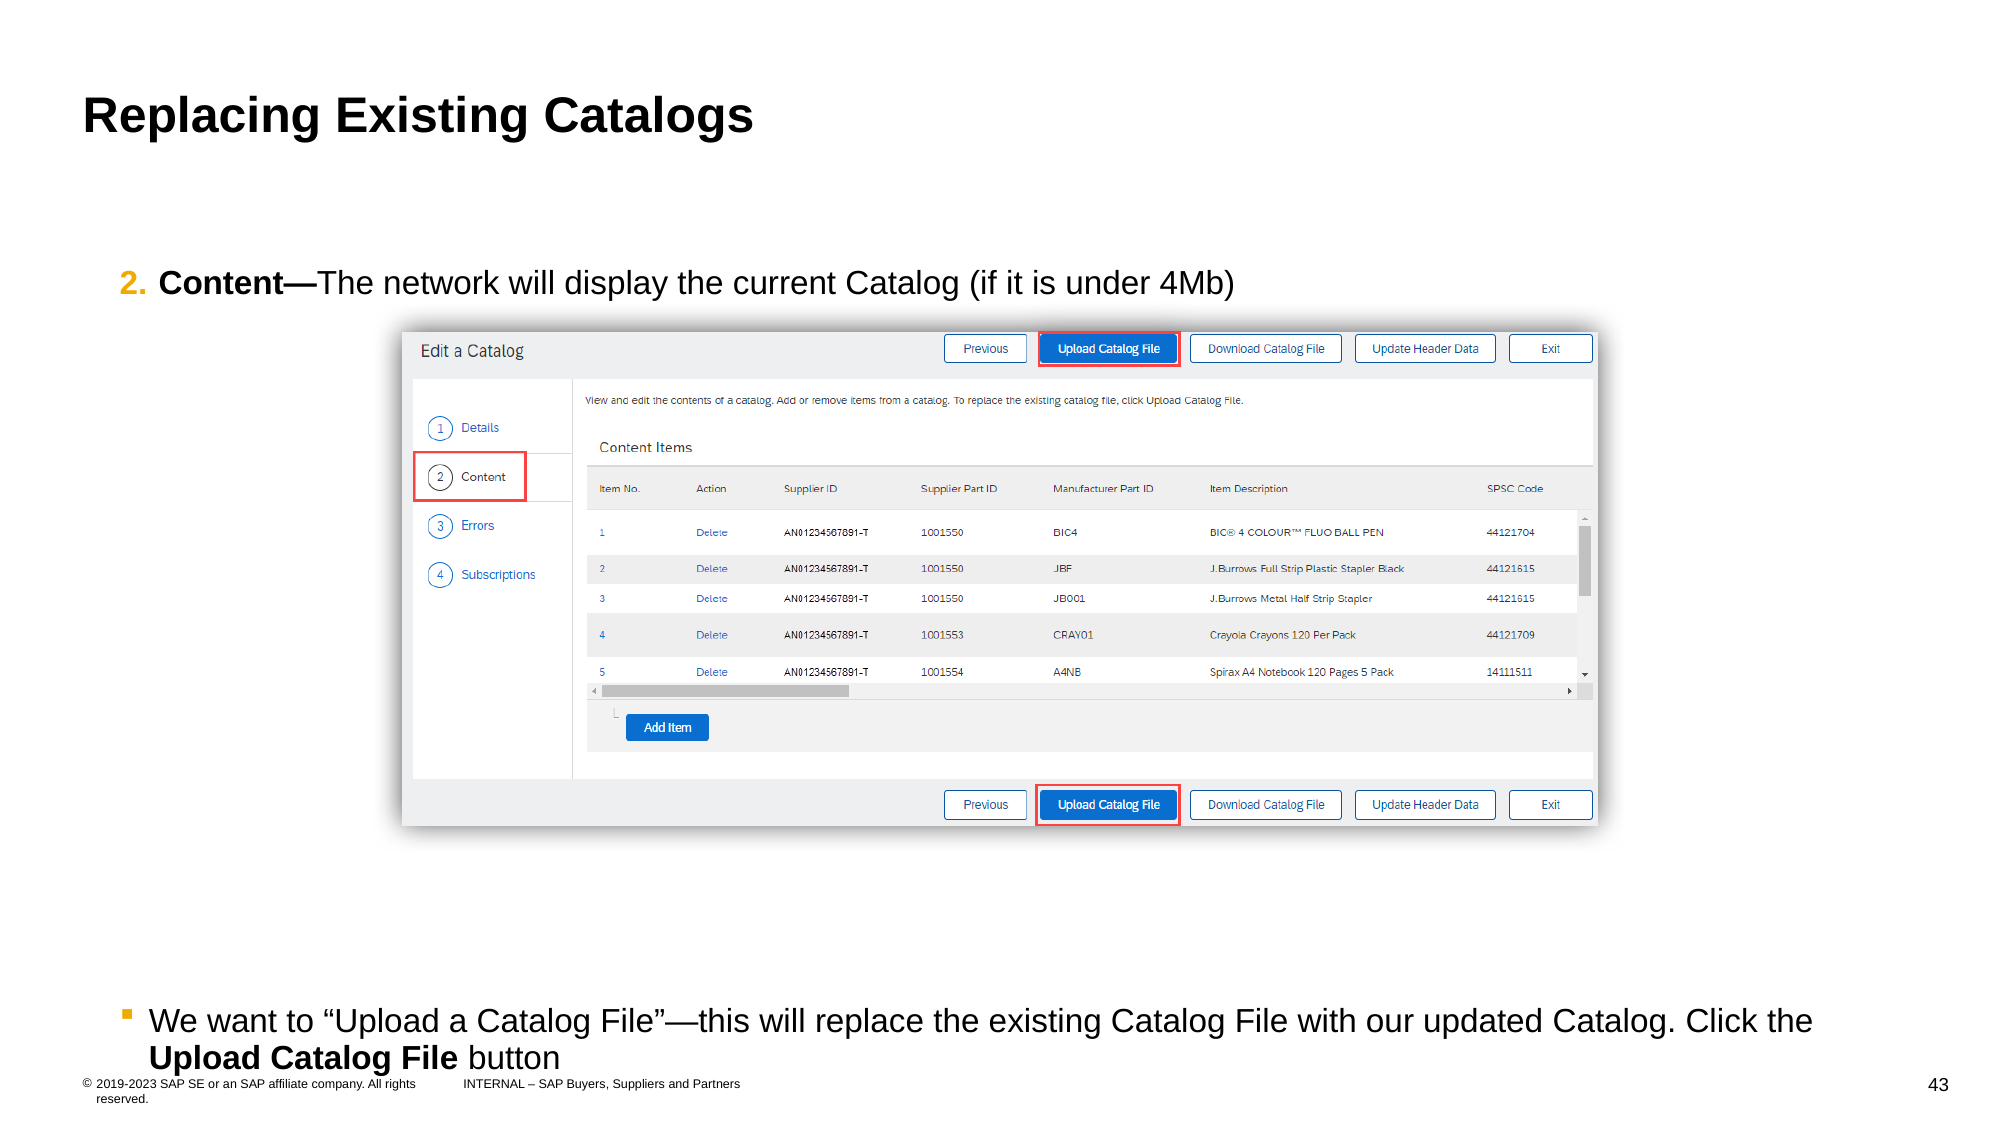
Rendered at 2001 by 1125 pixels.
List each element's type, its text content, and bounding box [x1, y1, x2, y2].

title Replacing Existing Catalogs [82, 82, 1918, 144]
picture [402, 330, 1598, 826]
list Content—The network will display the current Catalog (if it is under 4Mb) We want to “Upload a Catalog File”—this will replace the existing Catalog File with our updated Catalog. Click the Upload Catalog File button [82, 265, 1918, 1094]
